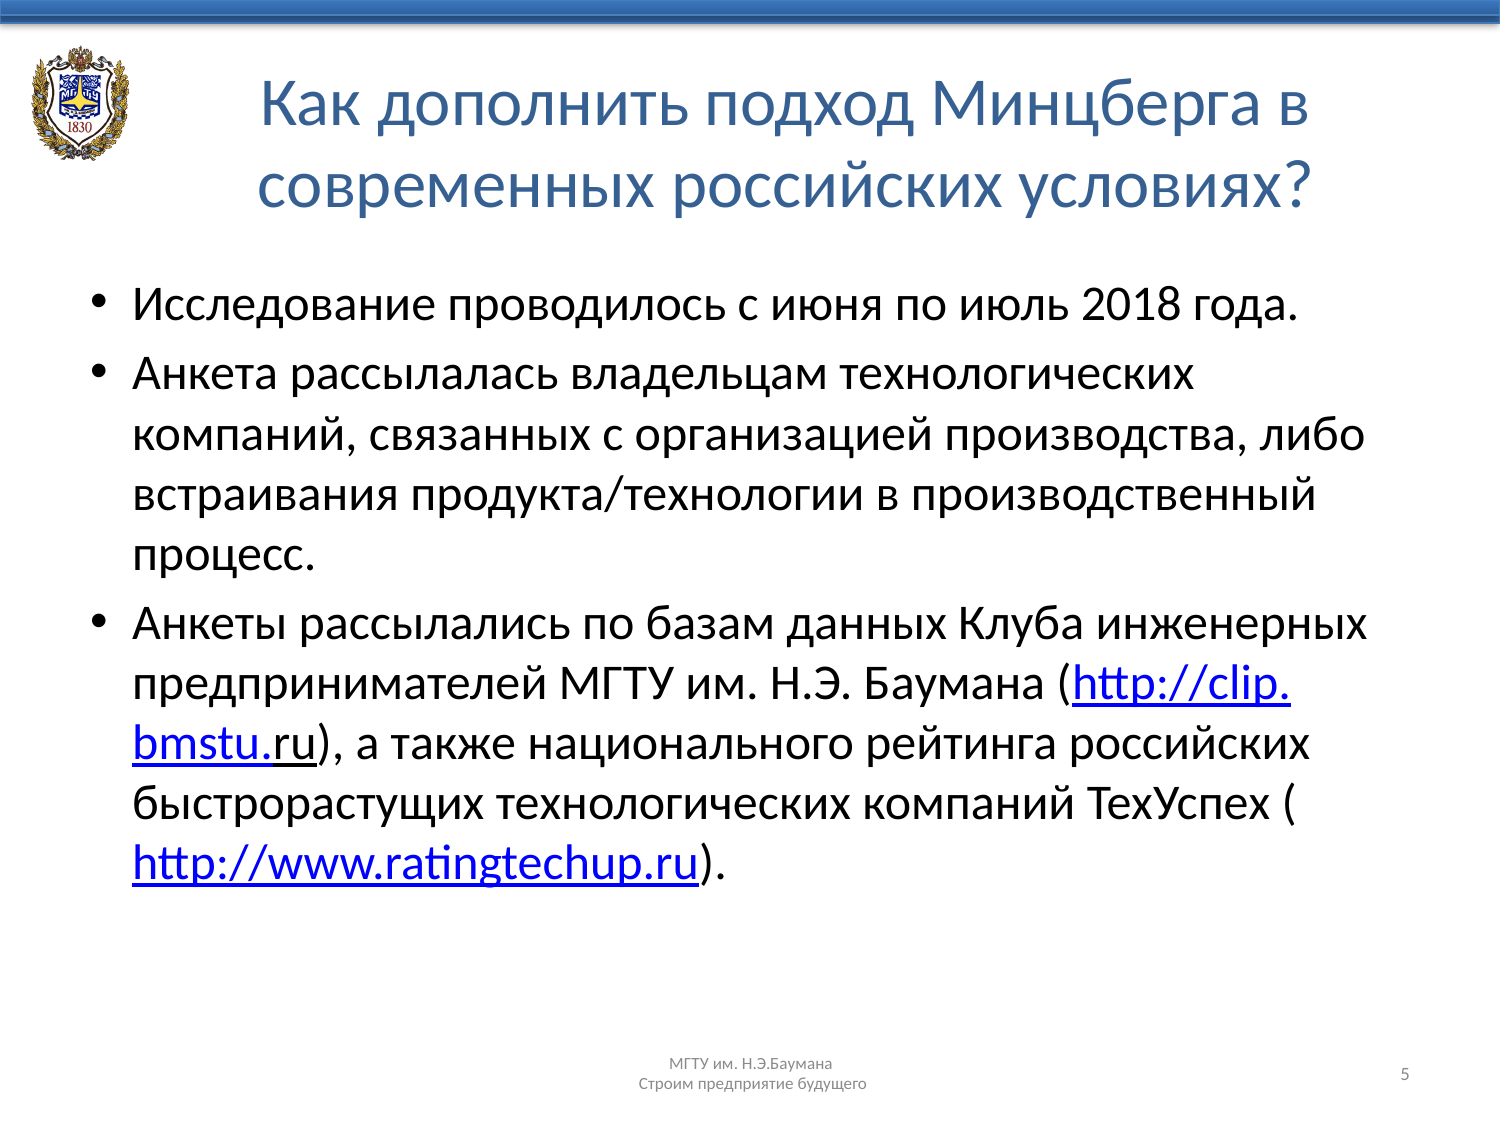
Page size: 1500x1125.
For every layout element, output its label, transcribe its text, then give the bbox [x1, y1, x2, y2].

picture [31, 43, 132, 162]
list Исследование проводилось с июня по июль 2018 года. Анкета рассылалась владельцам технологических компаний, связанных с организацией производства, либо встраивания продукта/технологии в производственный процесс. Анкеты рассылались по базам данных Клуба инженерных предпринимателей МГТУ им. Н.Э. Баумана (http://clip.bmstu.ru), а также национального рейтинга российских быстрорастущих технологических компаний ТехУспех (http://www.ratingtechup.ru). [75, 262, 1425, 1005]
title Как дополнить подход Минцберга в современных российских условиях? [147, 45, 1425, 233]
slide_number 5 [1074, 1042, 1425, 1103]
